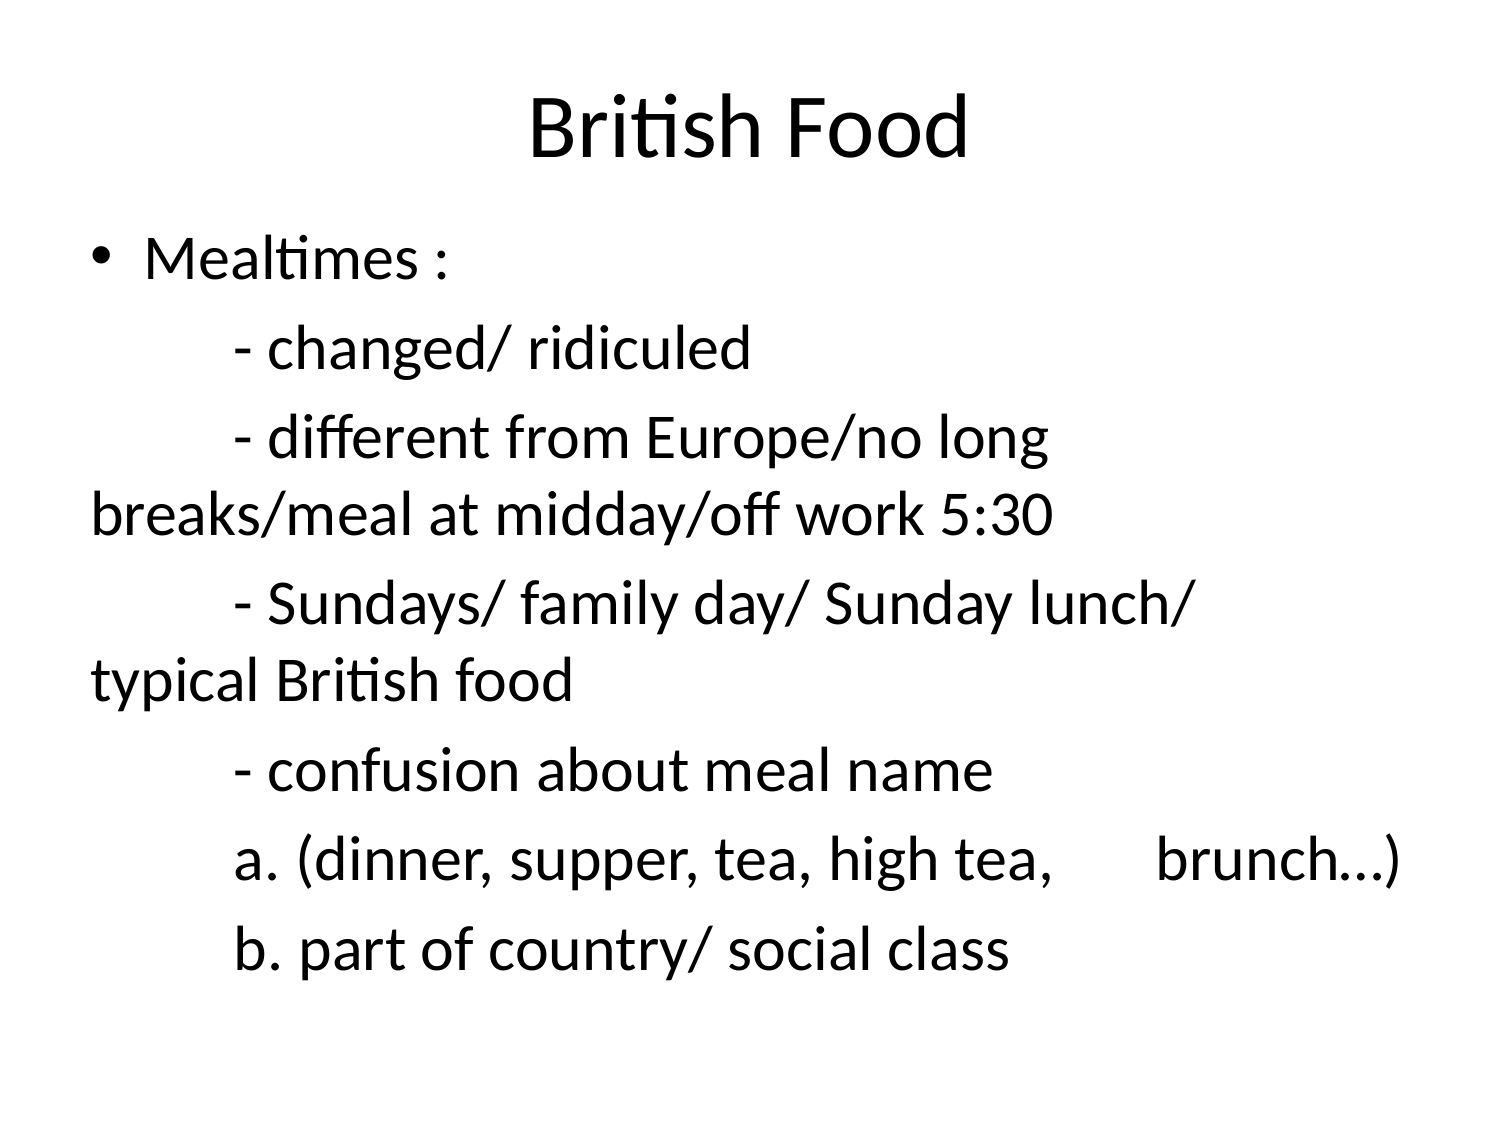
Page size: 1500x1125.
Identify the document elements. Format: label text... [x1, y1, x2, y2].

list Mealtimes : - changed/ ridiculed - different from Europe/no long breaks/meal at midday/off work 5:30 - Sundays/ family day/ Sunday lunch/ typical British food - confusion about meal name a. (dinner, supper, tea, high tea, brunch…) b. part of country/ social class [75, 208, 1425, 1071]
title British Food [75, 45, 1425, 197]
